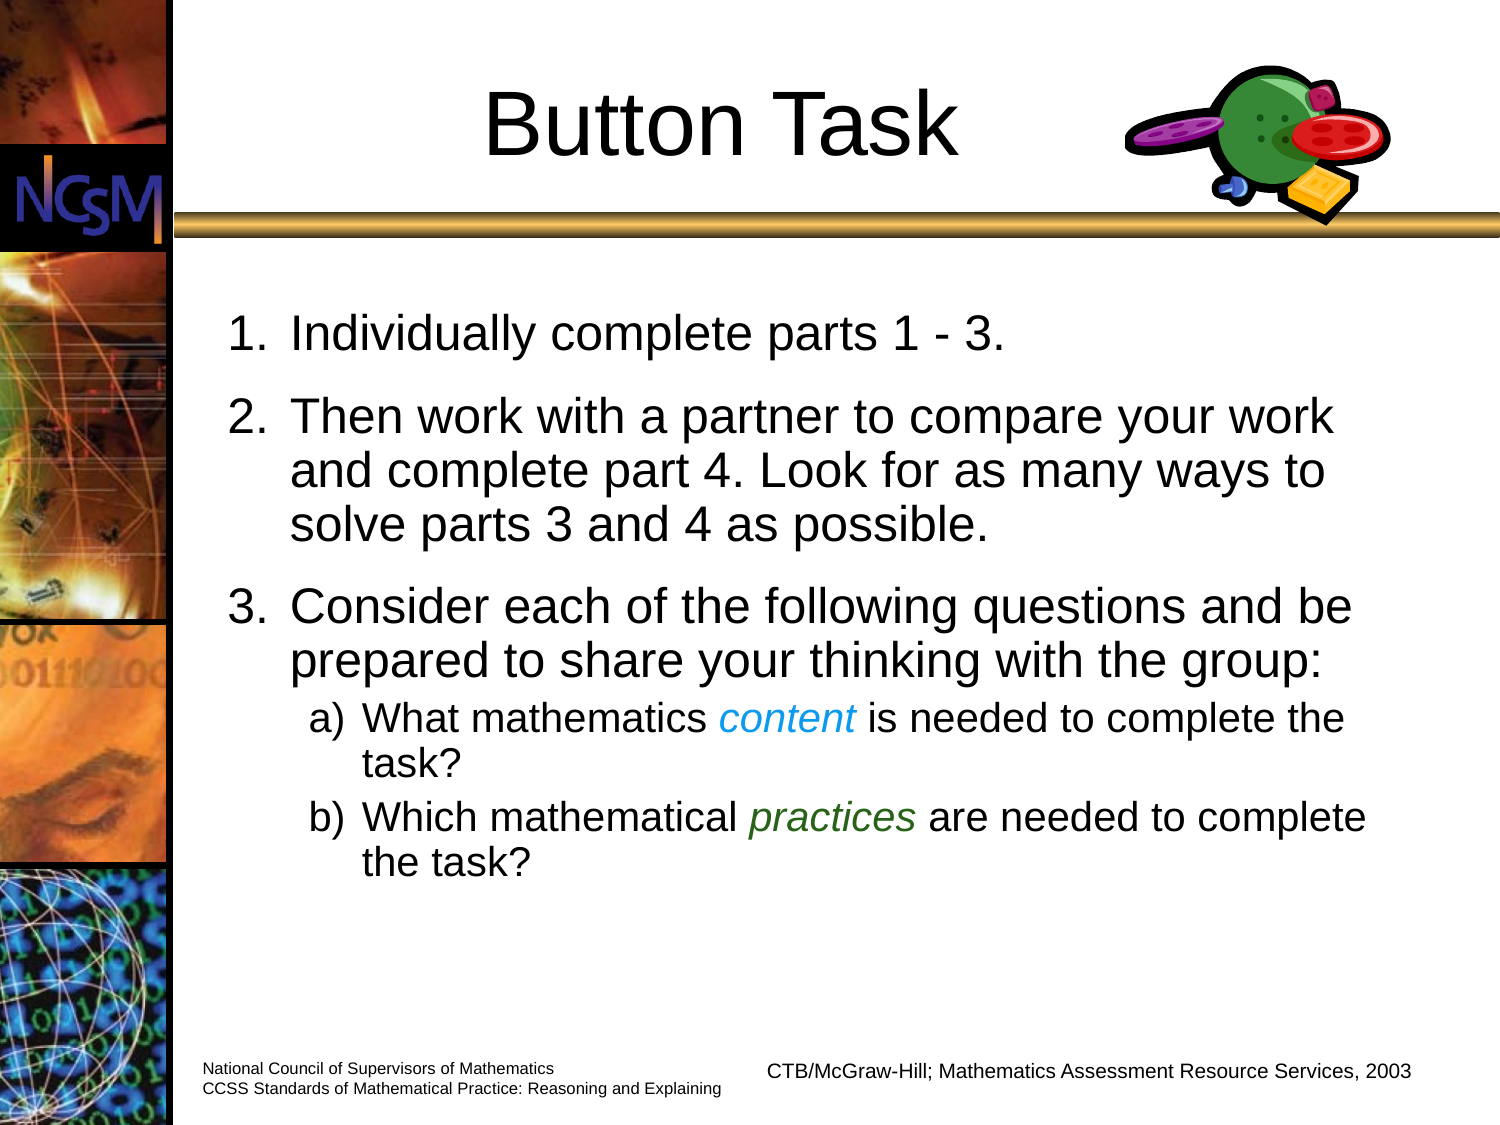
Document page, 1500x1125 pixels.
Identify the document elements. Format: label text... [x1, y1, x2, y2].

list Individually complete parts 1 - 3. Then work with a partner to compare your work and complete part 4. Look for as many ways to solve parts 3 and 4 as possible. Consider each of the following questions and be prepared to share your thinking with the group: What mathematics content is needed to complete the task? Which mathematical practices are needed to complete the task? [212, 299, 1425, 975]
text_box CTB/McGraw-Hill; Mathematics Assessment Resource Services, 2003 [752, 1050, 1427, 1090]
picture [0, 0, 167, 619]
picture [0, 869, 166, 1125]
title Button Task [212, 24, 1425, 213]
picture [1124, 62, 1394, 230]
slide_number National Council of Supervisors of Mathematics CCSS Standards of Mathematical Practice: Reasoning and Explaining [187, 1050, 900, 1125]
picture [0, 625, 166, 862]
